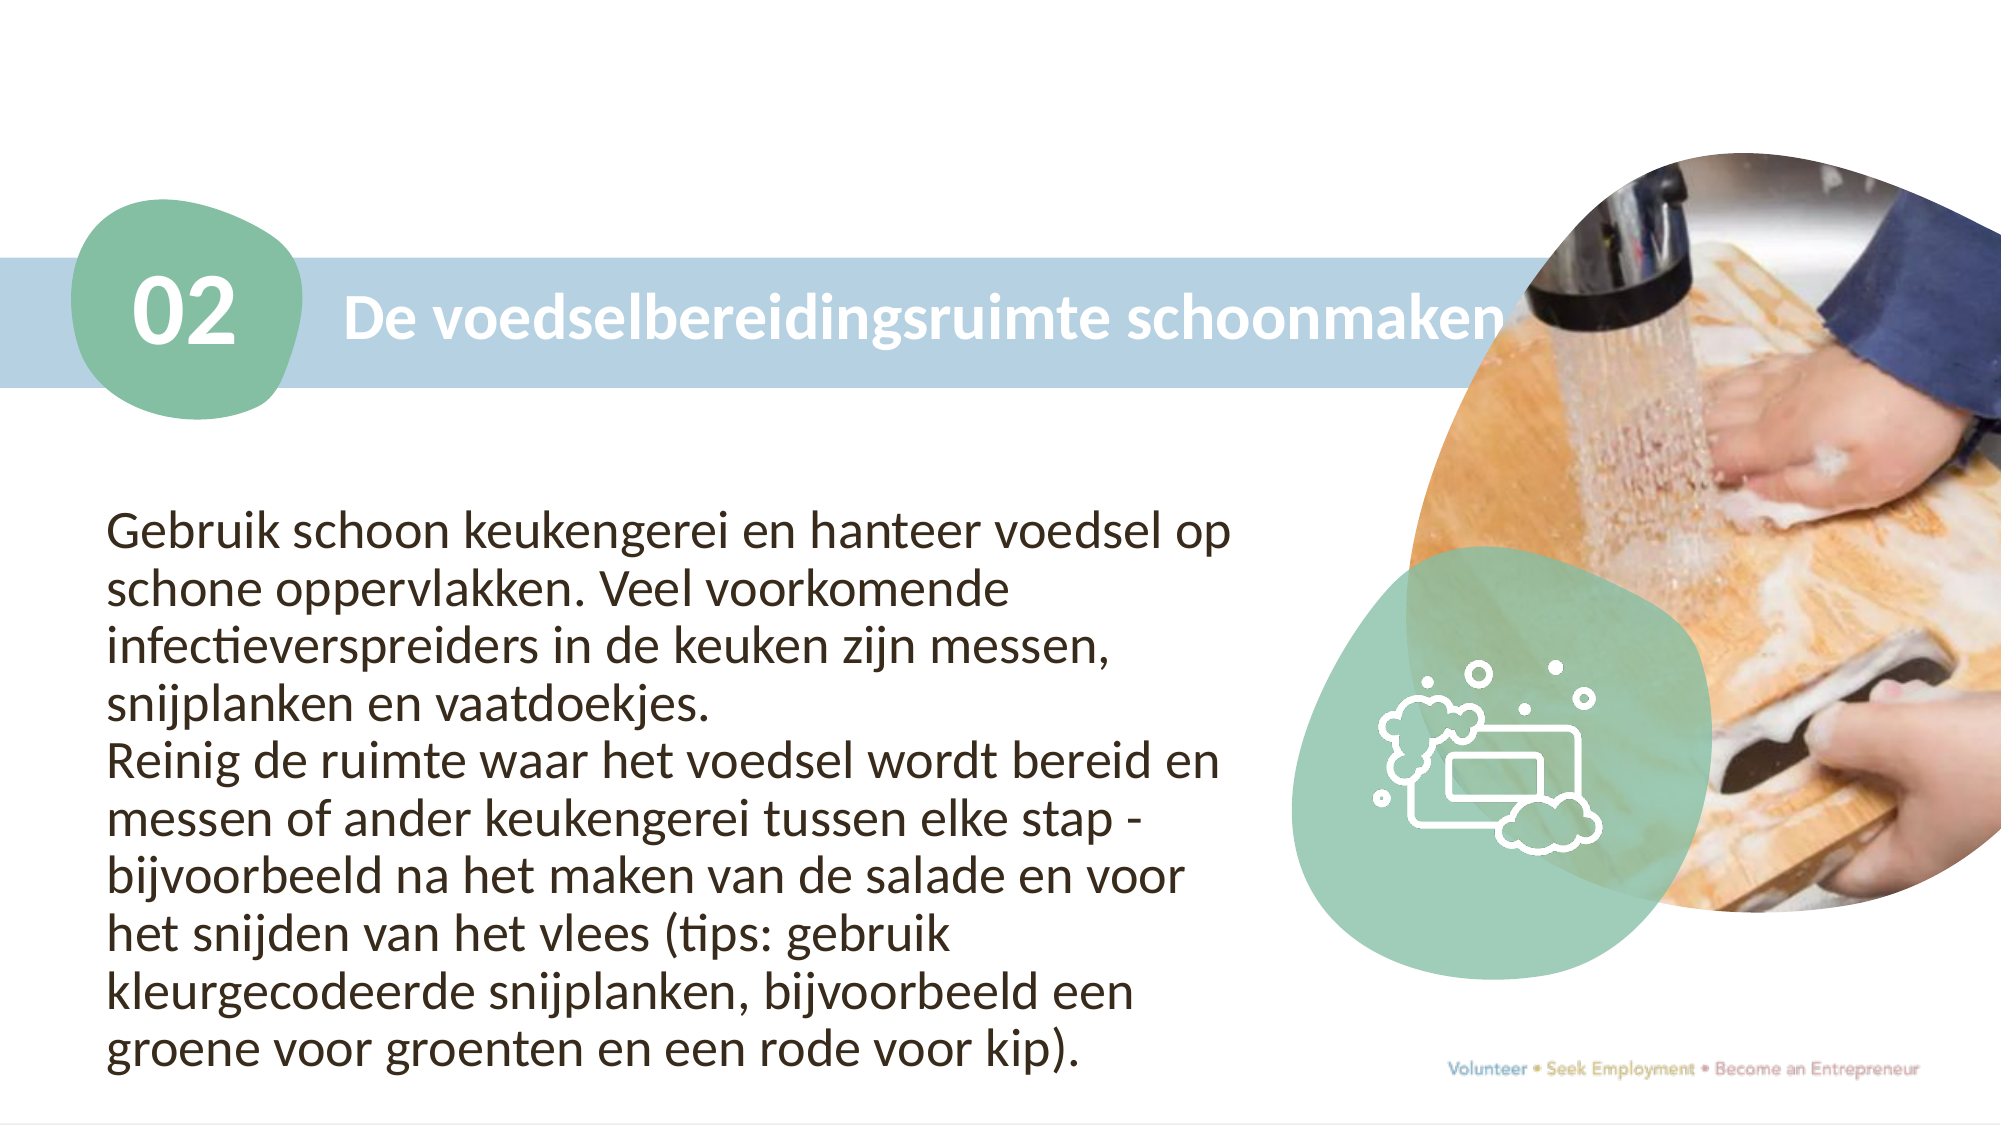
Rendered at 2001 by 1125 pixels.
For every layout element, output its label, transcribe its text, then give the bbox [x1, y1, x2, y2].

picture [1418, 1046, 1971, 1103]
text_box [278, 257, 1406, 389]
text_box [1357, 571, 1406, 628]
text_box [82, 199, 284, 246]
text_box De voedselbereidingsruimte schoonmaken [328, 271, 1406, 379]
text_box [1291, 630, 1650, 980]
text_box 02 [58, 246, 313, 388]
text_box [0, 257, 105, 389]
text_box [105, 388, 278, 420]
text_box Gebruik schoon keukengerei en hanteer voedsel op schone oppervlakken. Veel voorkomende infectieverspreiders in de keuken zijn messen, snijplanken en vaatdoekjes. Reinig de ruimte waar het voedsel wordt bereid en messen of ander keukengerei tussen elke stap - bijvoorbeeld na het maken van de salade en voor het snijden van het vlees (tips: gebruik kleurgecodeerde snijplanken, bijvoorbeeld een groene voor groenten en een rode voor kip). [91, 494, 1288, 1008]
picture [1356, 153, 2001, 913]
